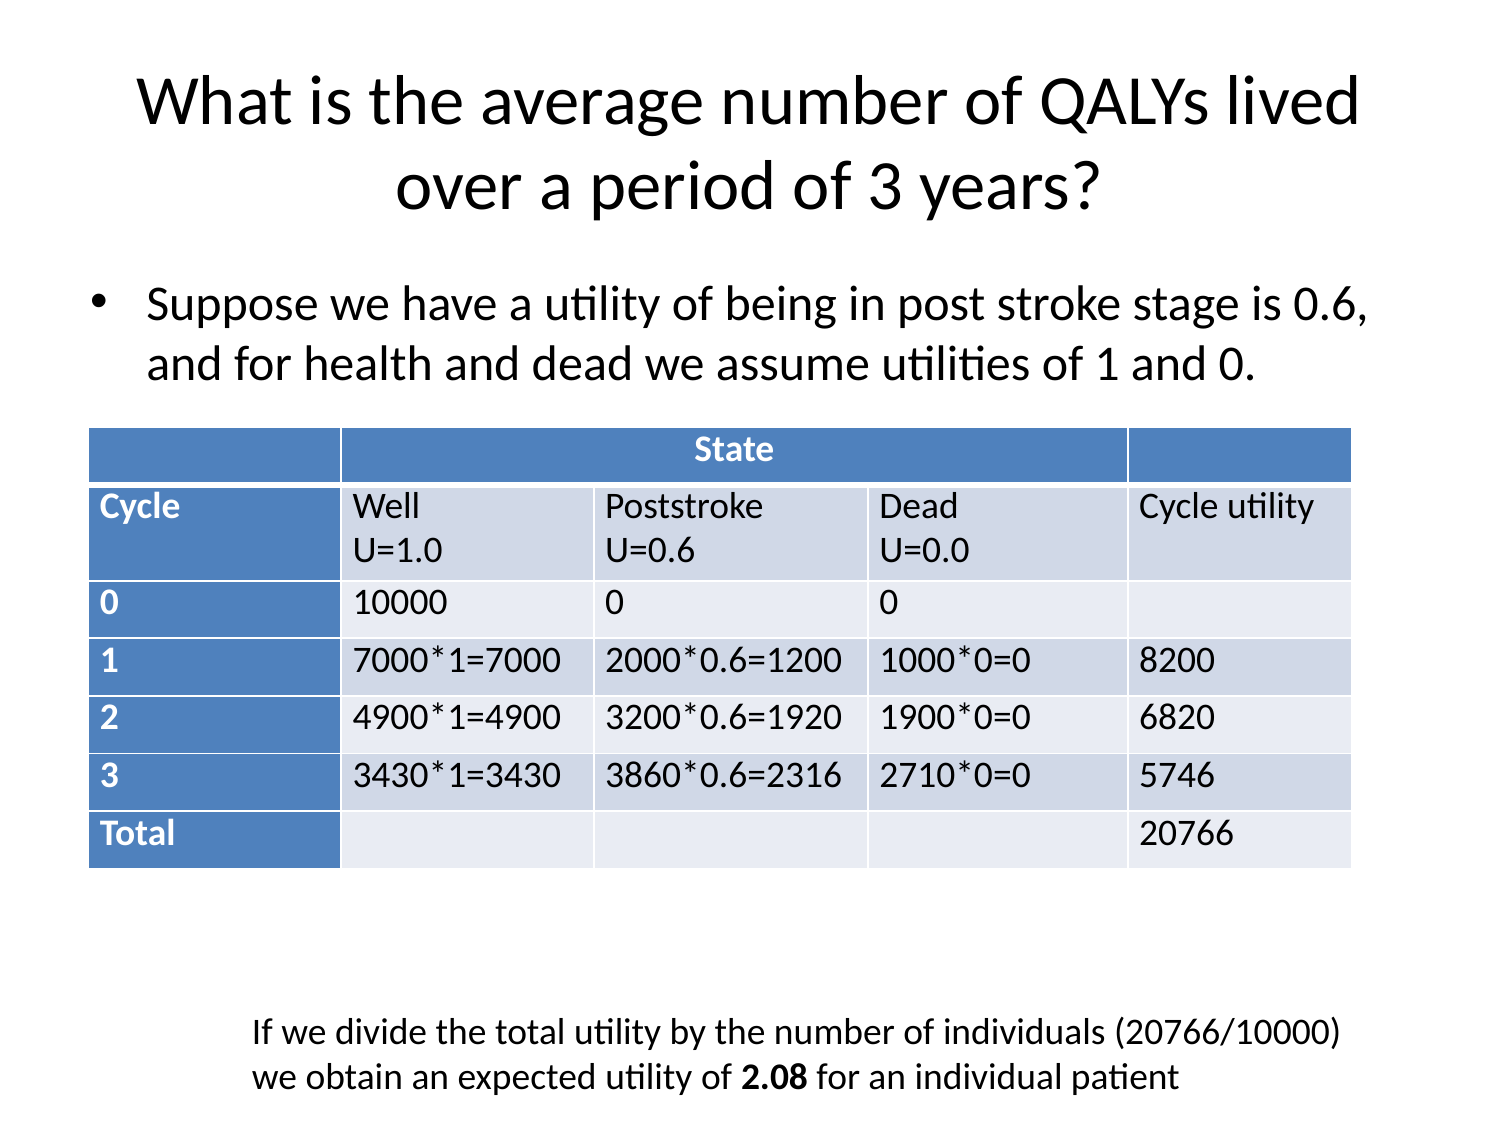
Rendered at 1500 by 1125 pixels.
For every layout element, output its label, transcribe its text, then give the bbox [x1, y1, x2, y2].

list Suppose we have a utility of being in post stroke stage is 0.6, and for health and dead we assume utilities of 1 and 0. [75, 262, 1425, 1005]
table_cell 6820 [1129, 697, 1351, 753]
table_cell [595, 812, 867, 868]
table_cell 5746 [1129, 754, 1351, 810]
table_cell 2 [89, 697, 340, 753]
table_cell 0 [869, 582, 1127, 637]
table_cell 3860*0.6=2316 [595, 754, 867, 810]
table_cell [869, 812, 1127, 868]
table_cell 3 [89, 754, 340, 810]
table_cell 0 [595, 582, 867, 637]
table_header [1129, 428, 1351, 482]
table_cell 20766 [1129, 812, 1351, 868]
table_cell 10000 [342, 582, 593, 637]
table_cell 8200 [1129, 639, 1351, 695]
table_cell Well U=1.0 [342, 488, 593, 580]
table_cell 2000*0.6=1200 [595, 639, 867, 695]
title What is the average number of QALYs lived over a period of 3 years? [75, 45, 1425, 233]
table_cell 3430*1=3430 [342, 754, 593, 810]
table_header [89, 428, 340, 482]
table_cell Cycle utility [1129, 488, 1351, 580]
table_cell Total [89, 812, 340, 868]
text_box If we divide the total utility by the number of individuals (20766/10000) we obtain an expected utility of 2.08 for an individual patient [237, 999, 1366, 1105]
table_cell [1129, 582, 1351, 637]
table_cell 1000*0=0 [869, 639, 1127, 695]
table_cell 1900*0=0 [869, 697, 1127, 753]
table_cell Poststroke U=0.6 [595, 488, 867, 580]
table_cell Cycle [89, 488, 340, 580]
table_header State [342, 428, 1127, 482]
table_cell 2710*0=0 [869, 754, 1127, 810]
table_cell 4900*1=4900 [342, 697, 593, 753]
table_cell [342, 812, 593, 868]
table_cell 0 [89, 582, 340, 637]
table_cell 1 [89, 639, 340, 695]
table_cell 3200*0.6=1920 [595, 697, 867, 753]
table_cell Dead U=0.0 [869, 488, 1127, 580]
table_cell 7000*1=7000 [342, 639, 593, 695]
